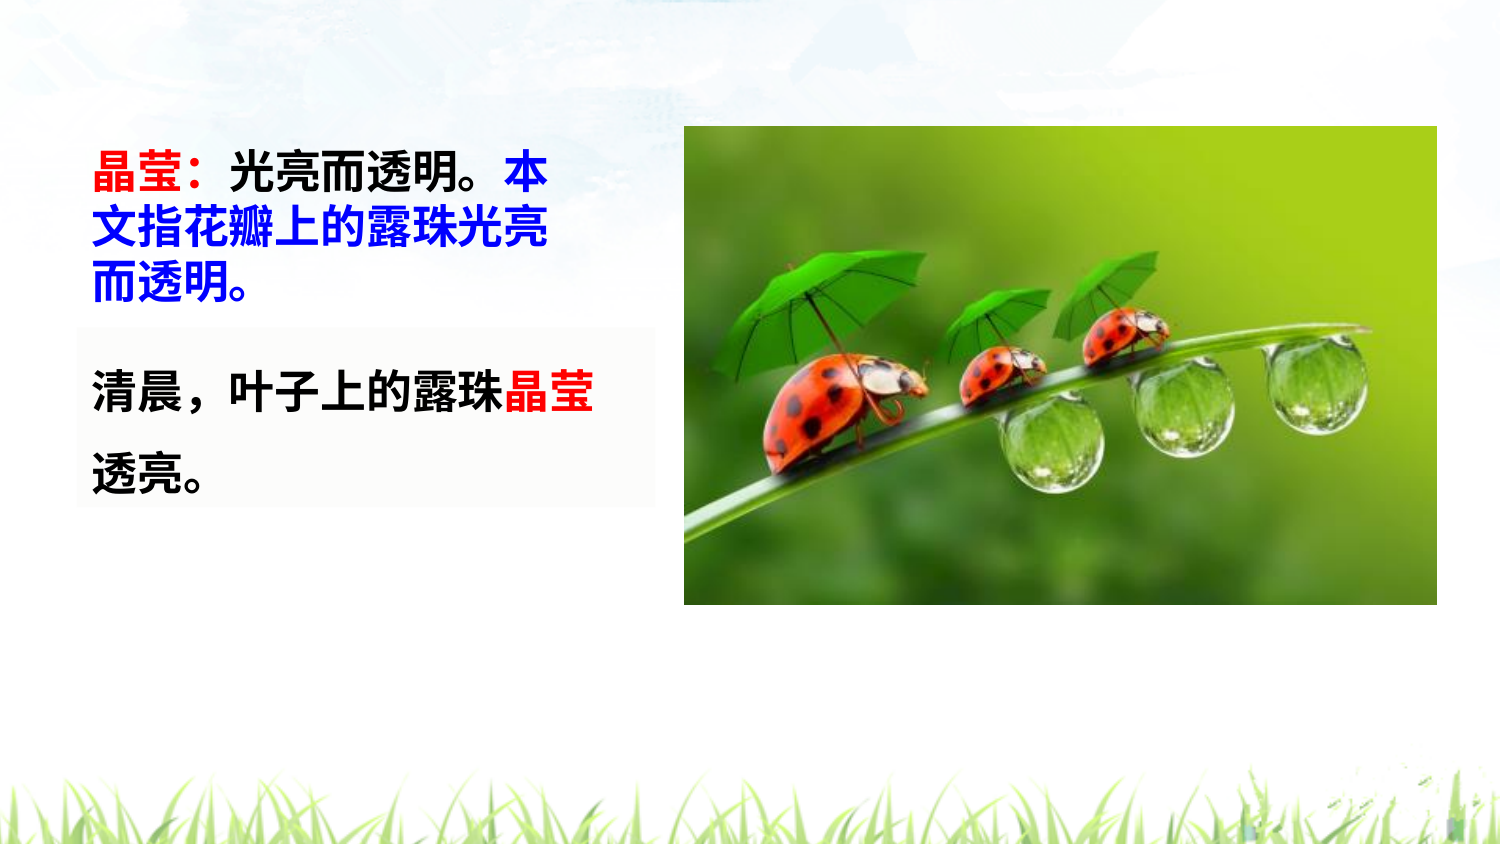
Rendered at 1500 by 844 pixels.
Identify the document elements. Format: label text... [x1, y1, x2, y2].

picture [0, 0, 1500, 844]
text_box 晶莹：光亮而透明。本文指花瓣上的露珠光亮而透明。 [76, 135, 585, 316]
text_box 清晨，叶子上的露珠晶莹 透亮。 [76, 327, 656, 508]
